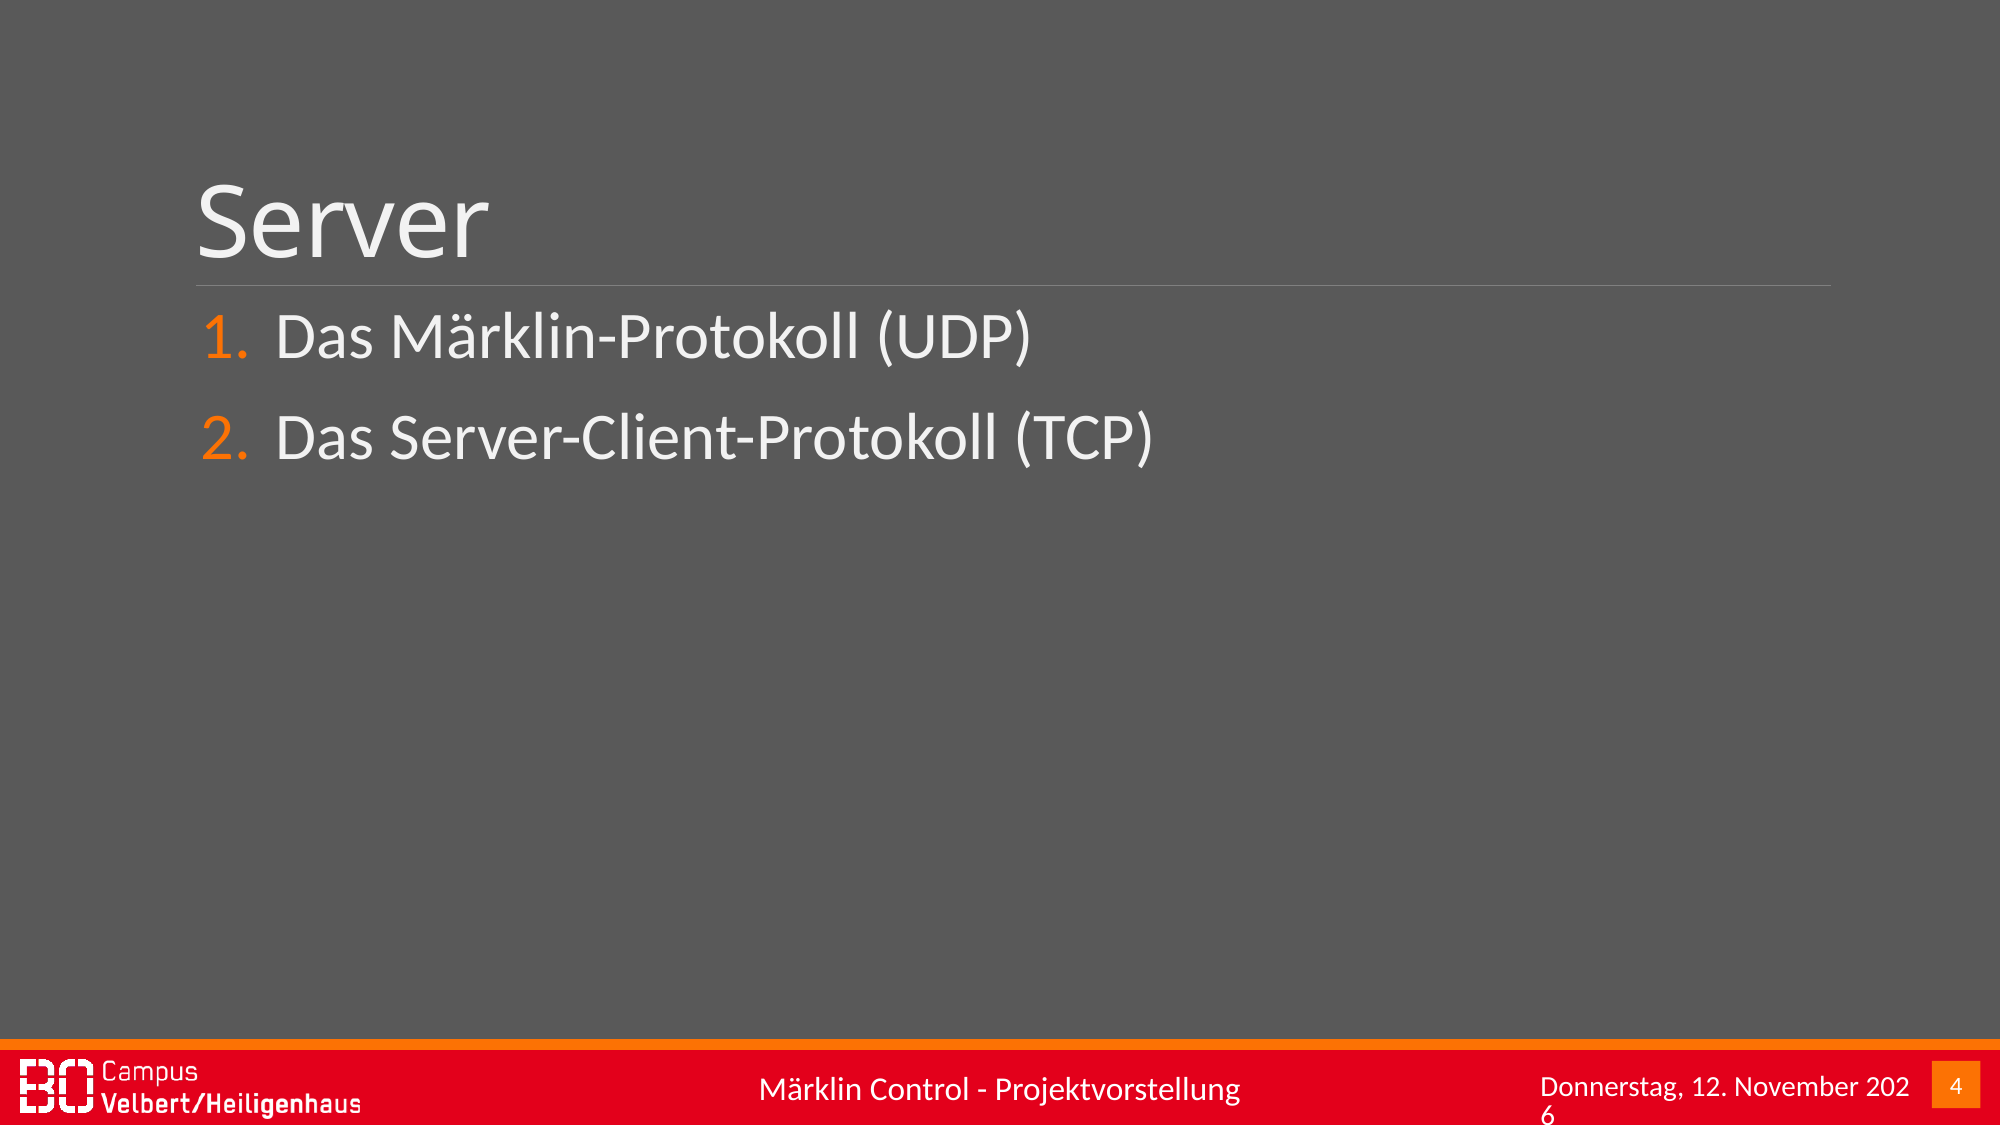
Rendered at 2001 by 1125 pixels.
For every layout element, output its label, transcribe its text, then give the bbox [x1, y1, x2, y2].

picture [101, 1057, 365, 1120]
title Server [180, 47, 1830, 285]
list Das Märklin-Protokoll (UDP) Das Server-Client-Protokoll (TCP) [200, 293, 1851, 954]
picture [19, 1059, 94, 1113]
slide_number 4 [1931, 1060, 1981, 1109]
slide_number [1525, 1054, 1931, 1115]
